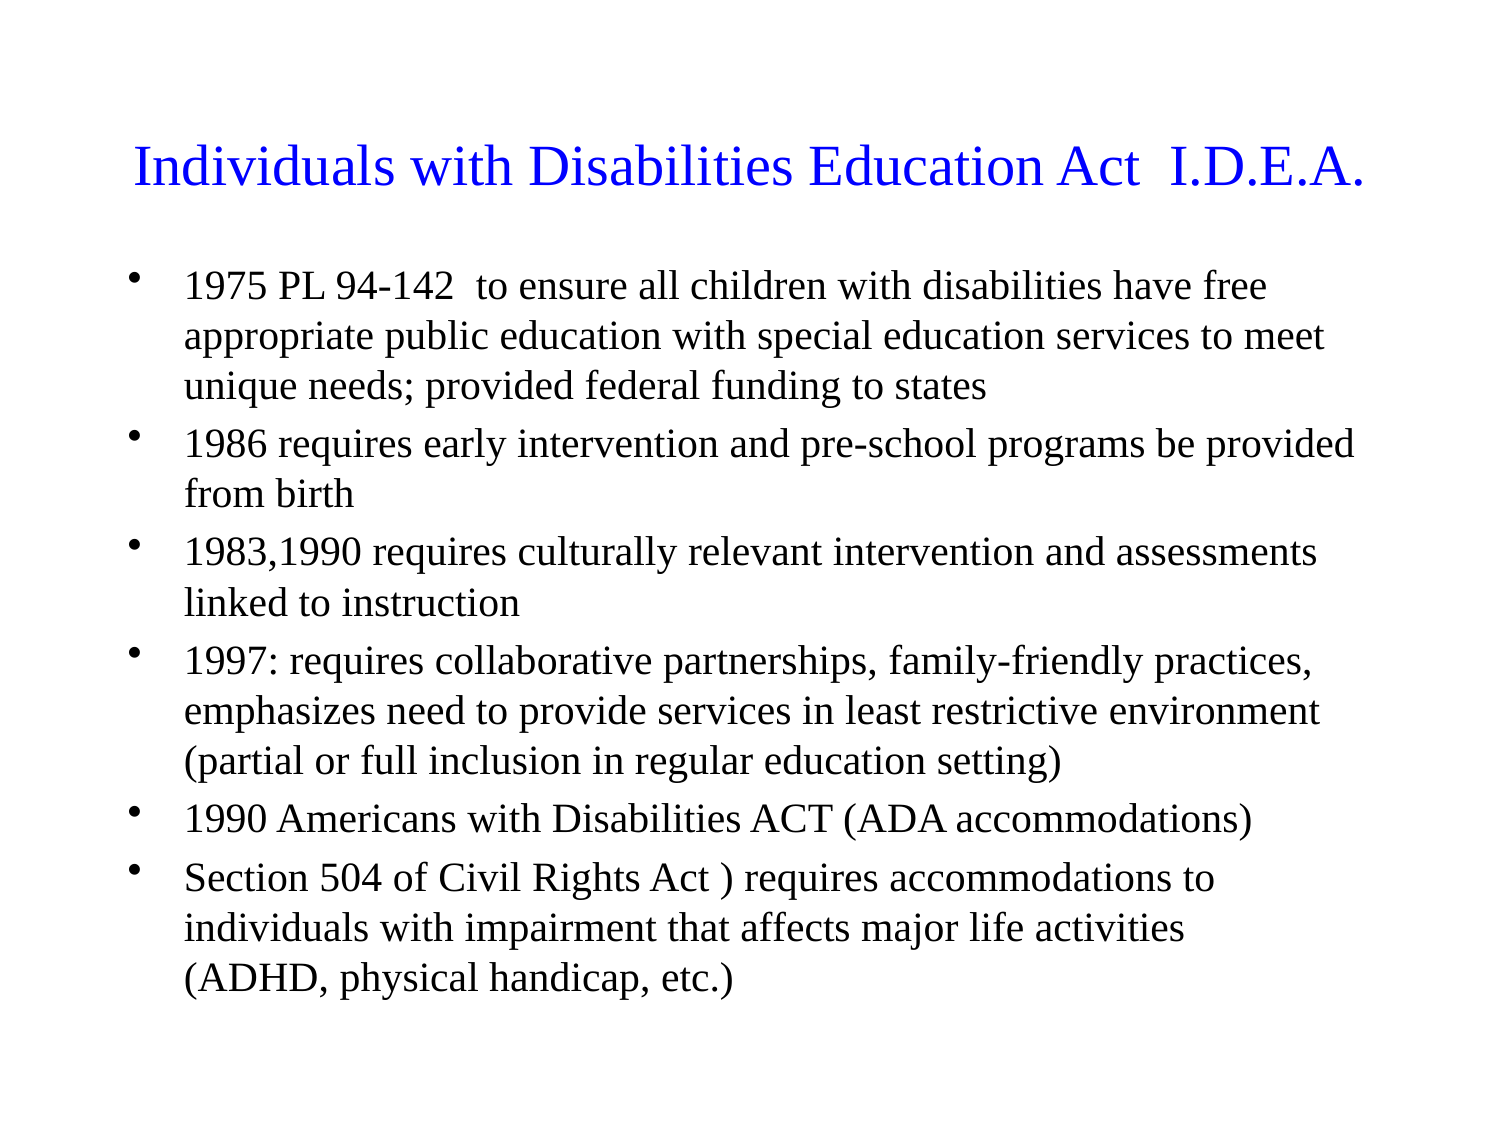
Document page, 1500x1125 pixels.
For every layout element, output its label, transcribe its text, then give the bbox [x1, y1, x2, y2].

list 1975 PL 94-142 to ensure all children with disabilities have free appropriate public education with special education services to meet unique needs; provided federal funding to states 1986 requires early intervention and pre-school programs be provided from birth 1983,1990 requires culturally relevant intervention and assessments linked to instruction 1997: requires collaborative partnerships, family-friendly practices, emphasizes need to provide services in least restrictive environment (partial or full inclusion in regular education setting) 1990 Americans with Disabilities ACT (ADA accommodations) Section 504 of Civil Rights Act ) requires accommodations to individuals with impairment that affects major life activities (ADHD, physical handicap, etc.) [112, 249, 1388, 1076]
title Individuals with Disabilities Education Act I.D.E.A. [112, 99, 1388, 226]
